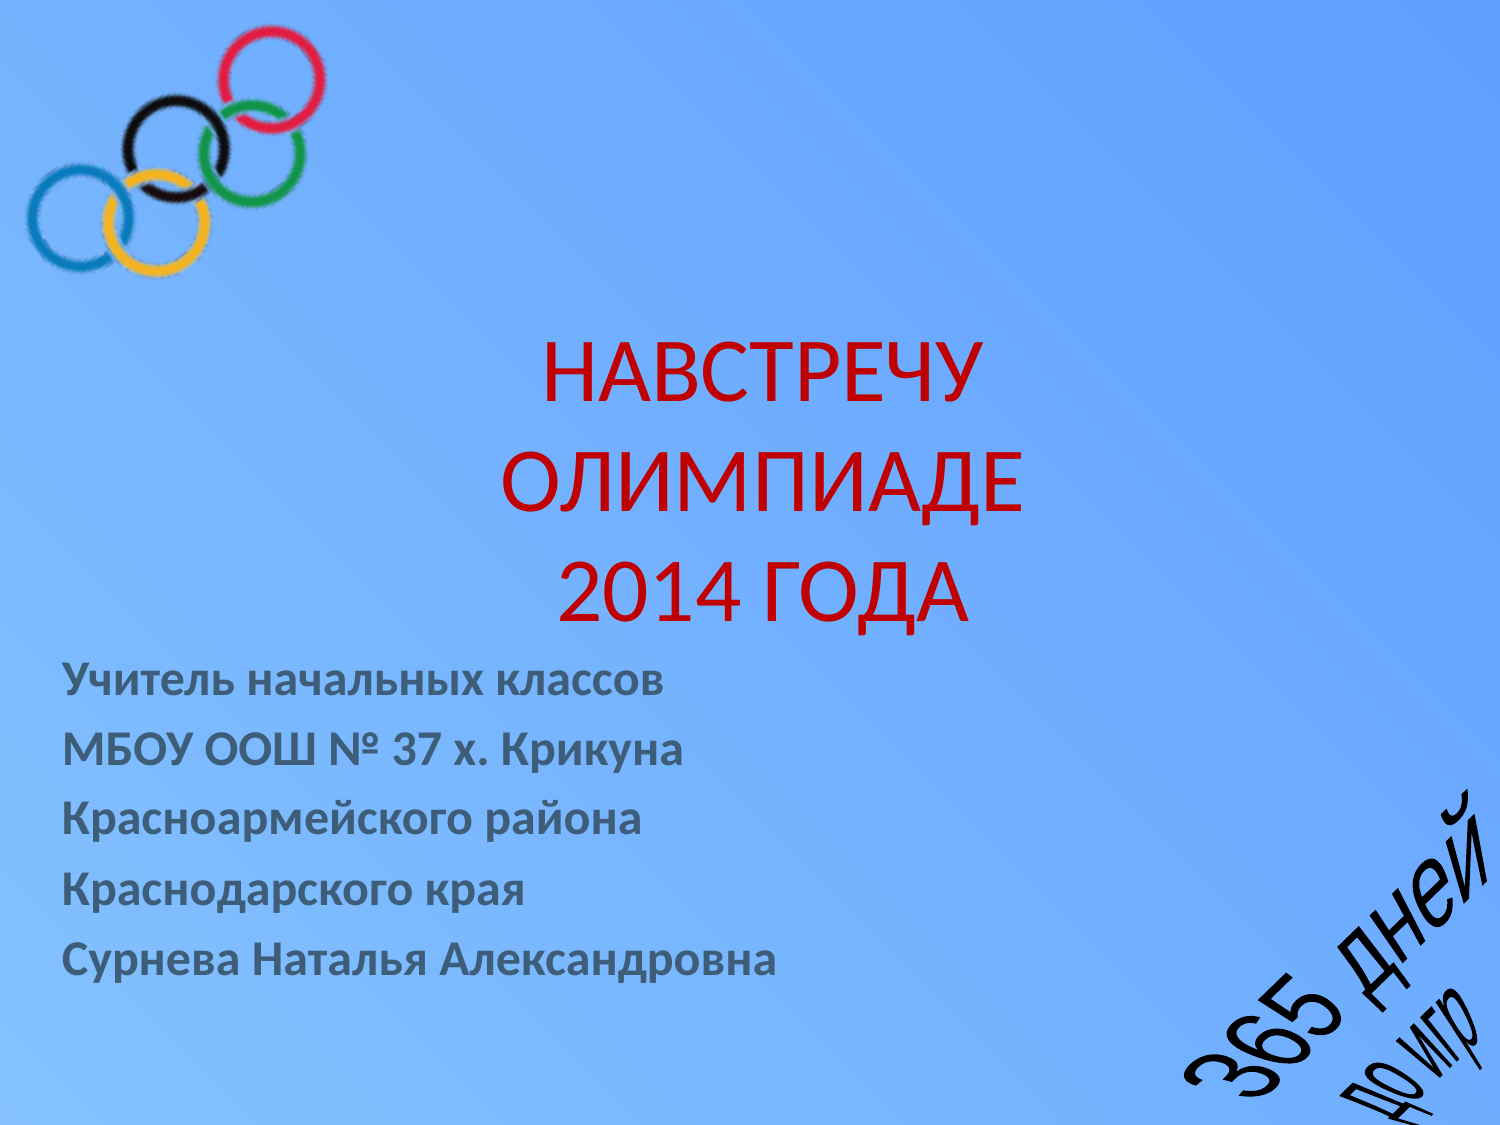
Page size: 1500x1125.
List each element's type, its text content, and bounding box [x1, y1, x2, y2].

picture [3, 2, 377, 335]
subtitle Учитель начальных классов МБОУ ООШ № 37 х. Крикуна Красноармейского района Краснодарского края Сурнева Наталья Александровна [46, 637, 1275, 925]
title НАВСТРЕЧУ ОЛИМПИАДЕ 2014 ГОДА [140, 128, 1407, 821]
